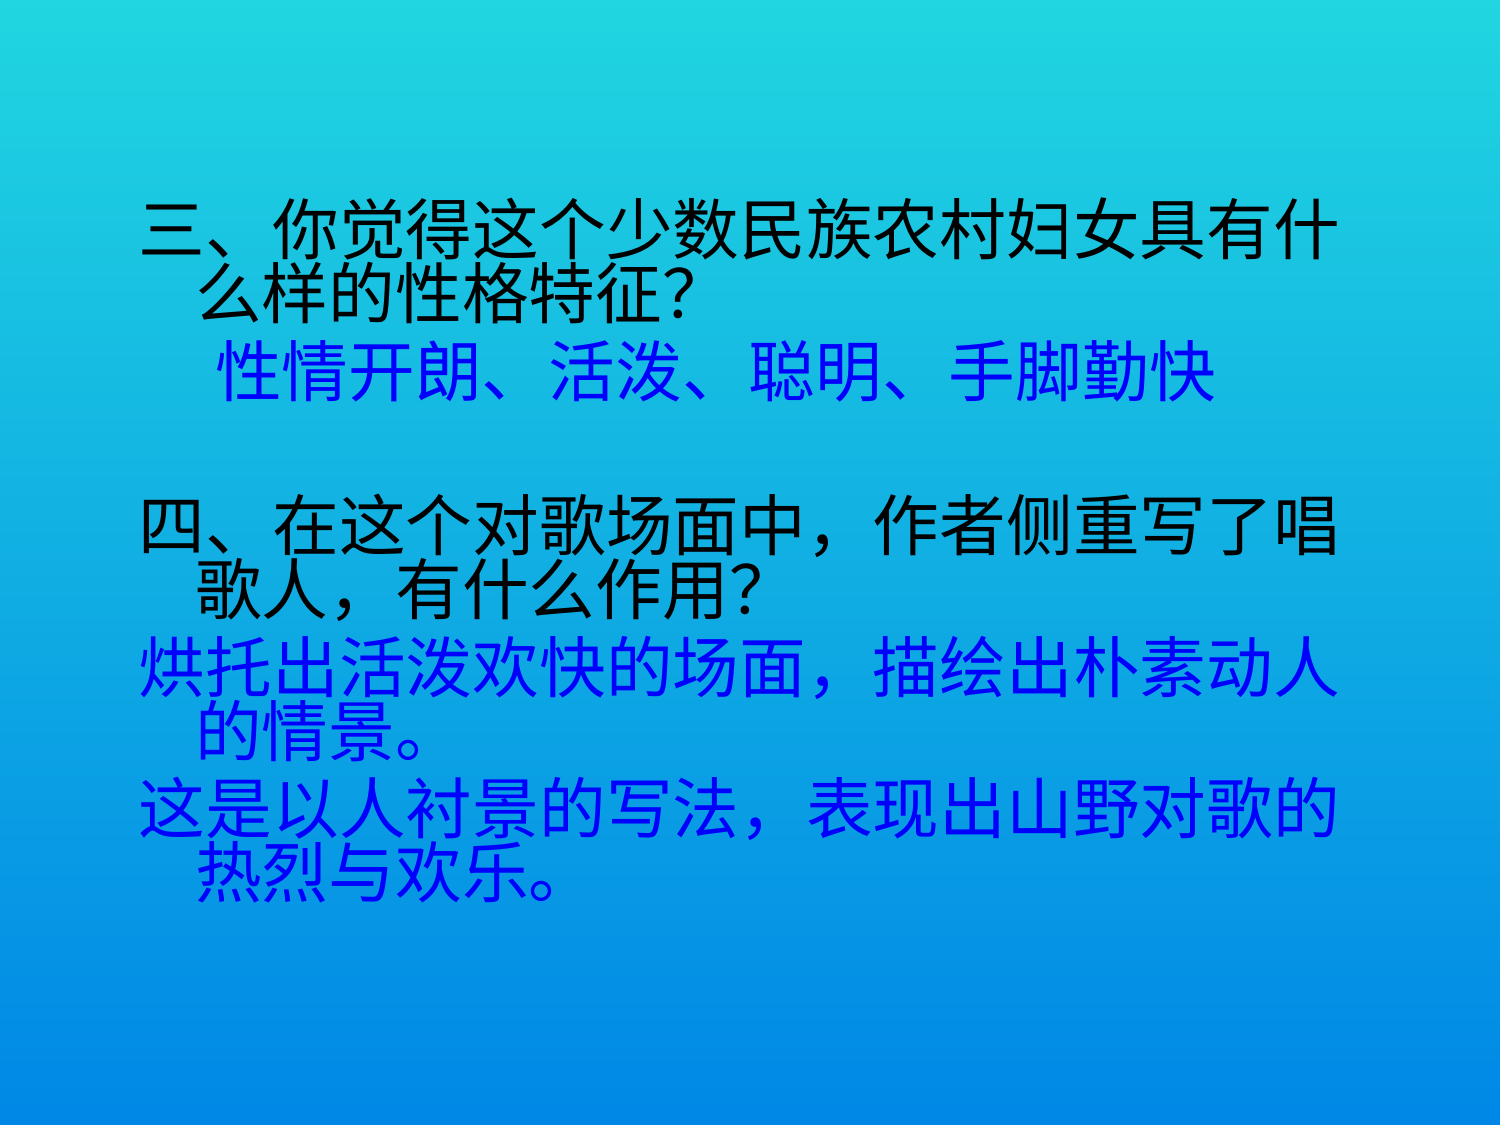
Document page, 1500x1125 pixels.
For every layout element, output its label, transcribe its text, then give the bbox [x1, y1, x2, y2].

list 三、你觉得这个少数民族农村妇女具有什么样的性格特征？ 性情开朗、活泼、聪明、手脚勤快 四、在这个对歌场面中，作者侧重写了唱歌人，有什么作用？ 烘托出活泼欢快的场面，描绘出朴素动人的情景。 这是以人衬景的写法，表现出山野对歌的热烈与欢乐。 [123, 196, 1399, 990]
